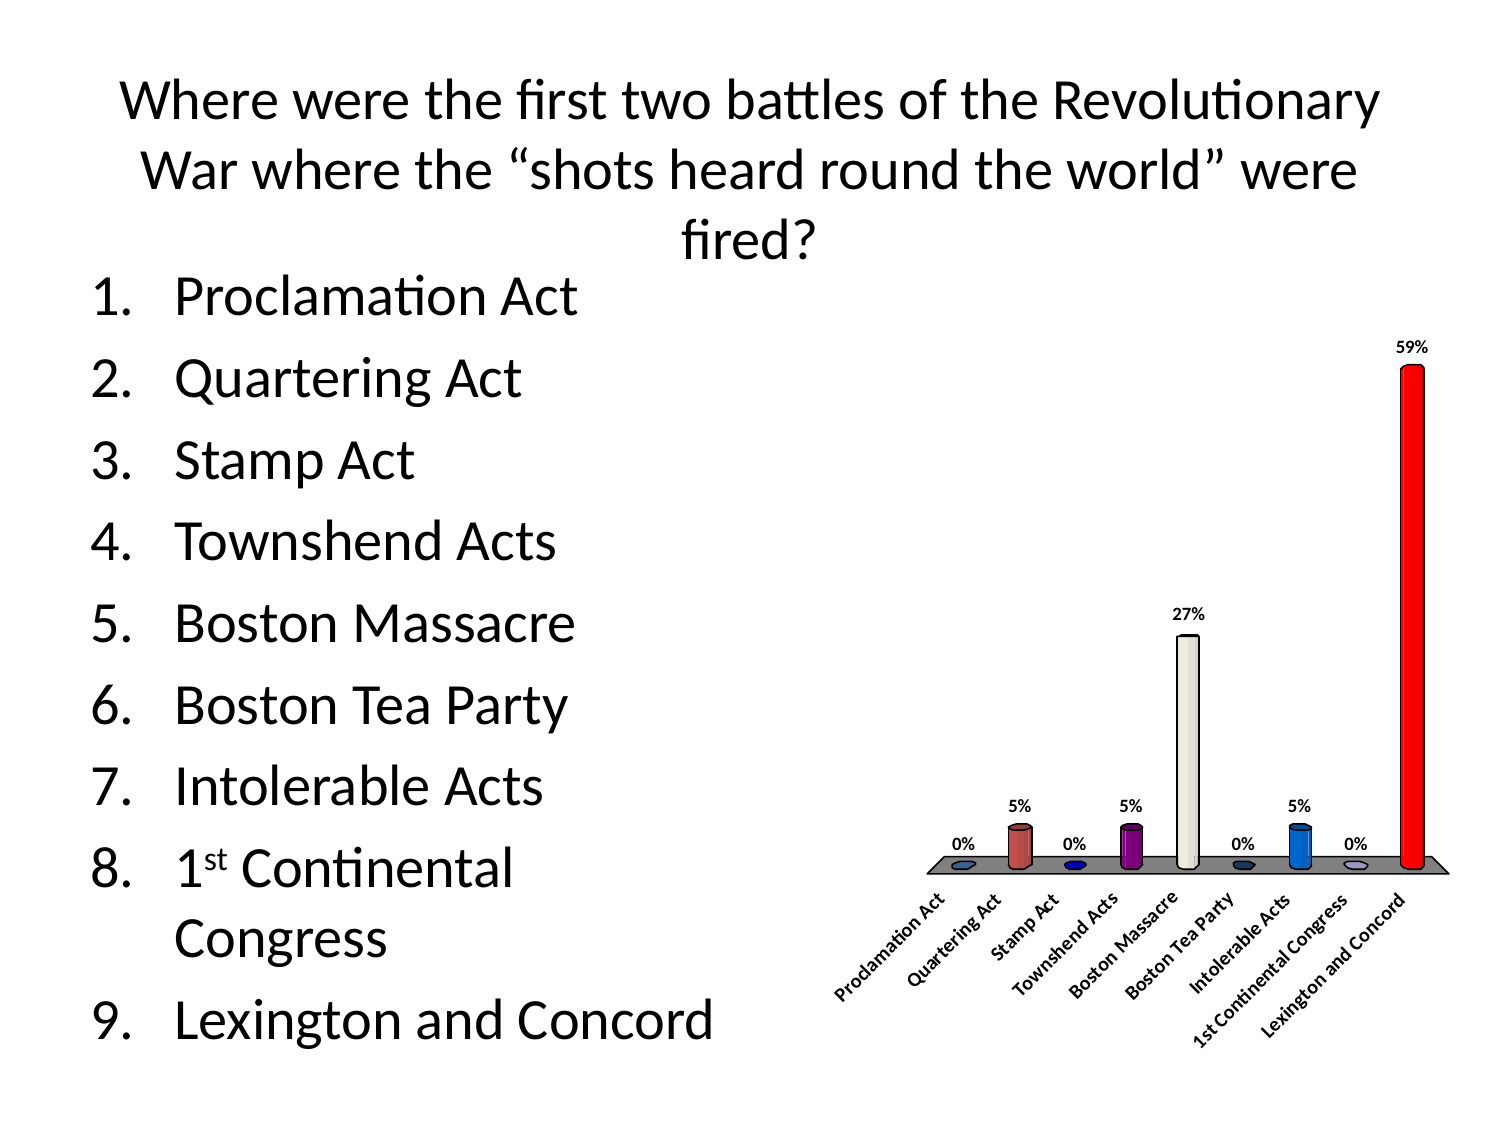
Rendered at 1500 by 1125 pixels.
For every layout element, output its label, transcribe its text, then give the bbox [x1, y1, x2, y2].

list Proclamation Act Quartering Act Stamp Act Townshend Acts Boston Massacre Boston Tea Party Intolerable Acts 1st Continental Congress Lexington and Concord [75, 249, 750, 1075]
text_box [739, 270, 1490, 1115]
title Where were the first two battles of the Revolutionary War where the “shots heard round the world” were fired? [75, 45, 1425, 269]
